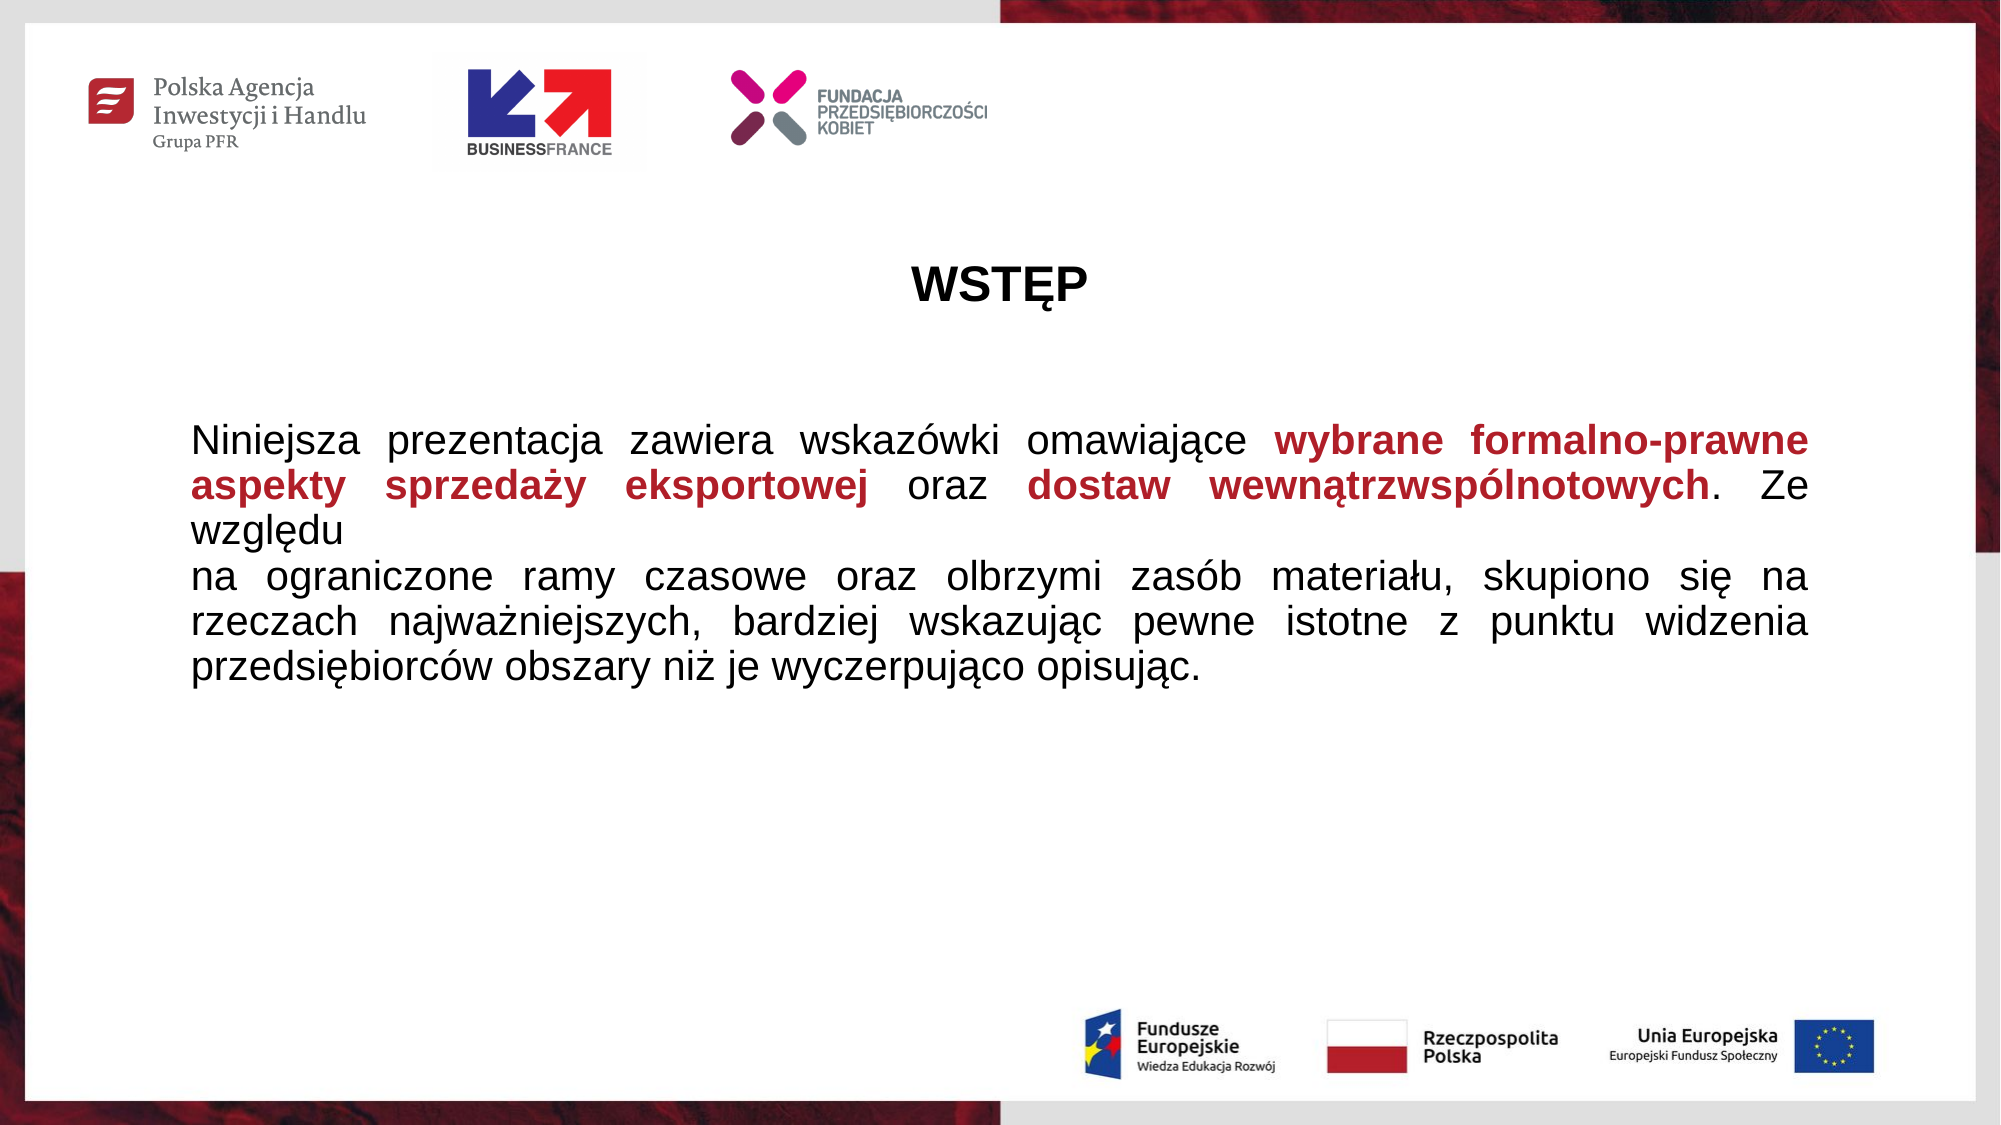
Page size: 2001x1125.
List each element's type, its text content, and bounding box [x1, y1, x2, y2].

title WSTĘP [137, 176, 1863, 395]
picture [0, 0, 2001, 1125]
list Niniejsza prezentacja zawiera wskazówki omawiające wybrane formalno-prawne aspekty sprzedaży eksportowej oraz dostaw wewnątrzwspólnotowych. Ze względu na ograniczone ramy czasowe oraz olbrzymi zasób materiału, skupiono się na rzeczach najważniejszych, bardziej wskazując pewne istotne z punktu widzenia przedsiębiorców obszary niż je wyczerpująco opisując. [175, 411, 1825, 1125]
